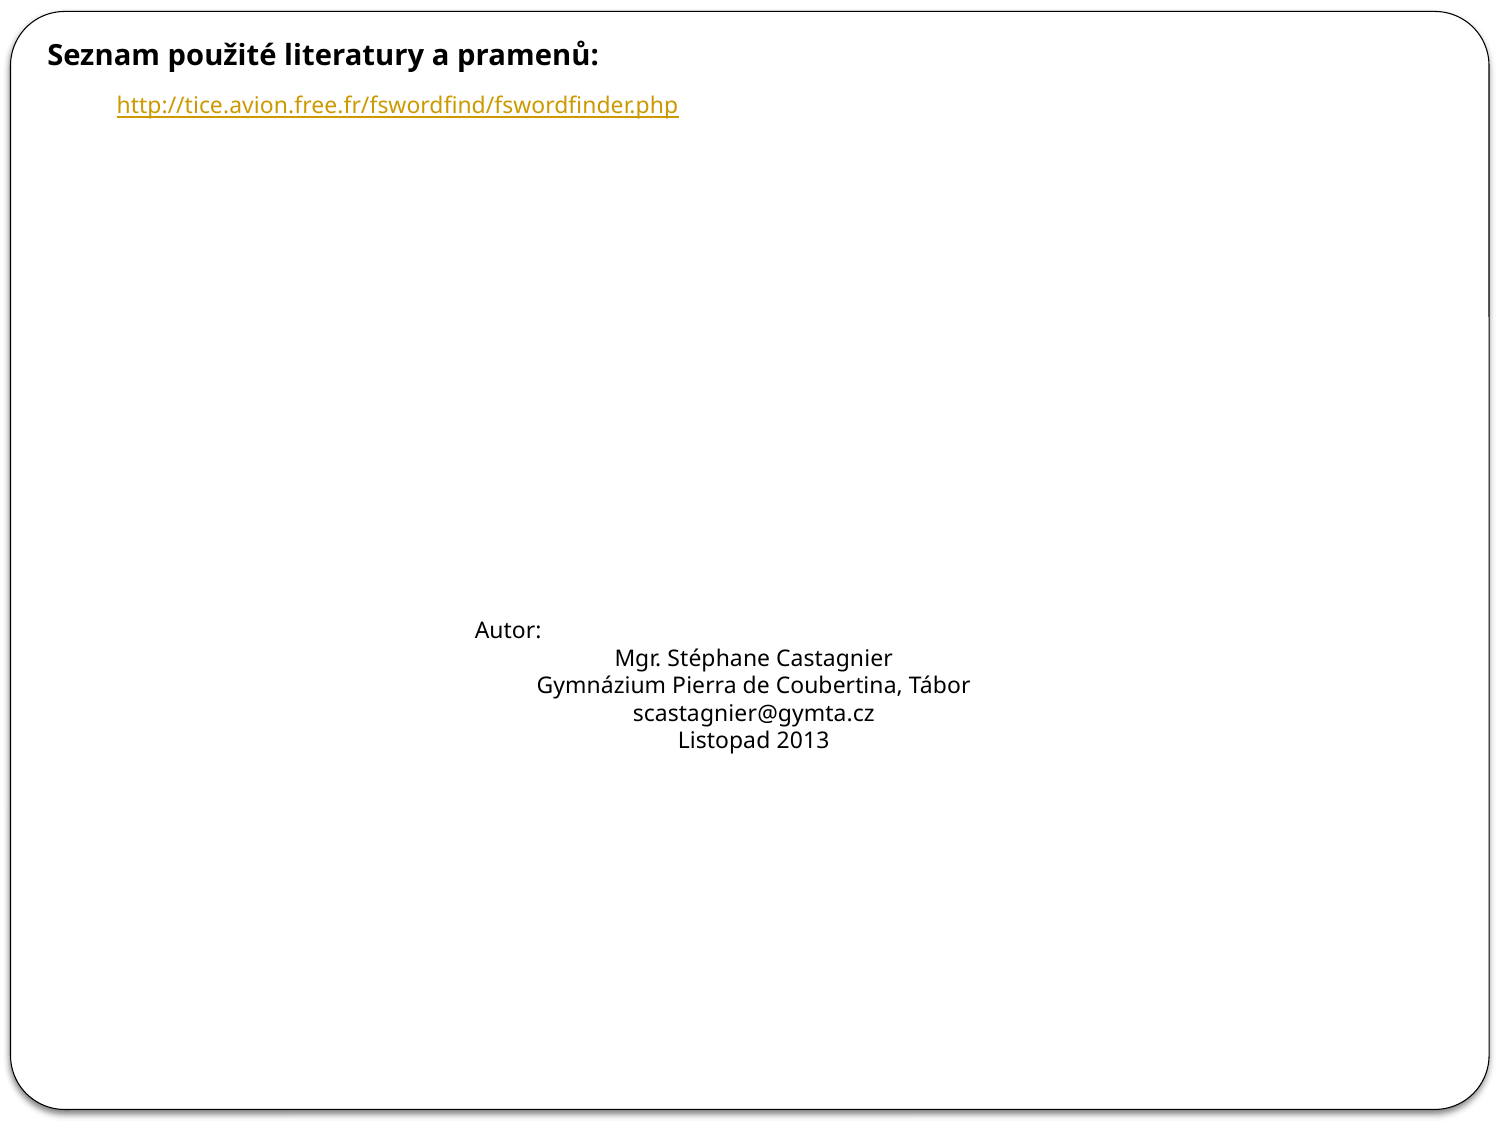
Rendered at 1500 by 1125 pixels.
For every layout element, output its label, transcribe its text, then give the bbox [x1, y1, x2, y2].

text_box http://tice.avion.free.fr/fswordfind/fswordfinder.php [103, 84, 1424, 157]
text_box Seznam použité literatury a pramenů: [33, 29, 762, 79]
text_box Autor: Mgr. Stéphane Castagnier Gymnázium Pierra de Coubertina, Tábor scastagnier@gymta.cz Listopad 2013 [461, 609, 1047, 761]
